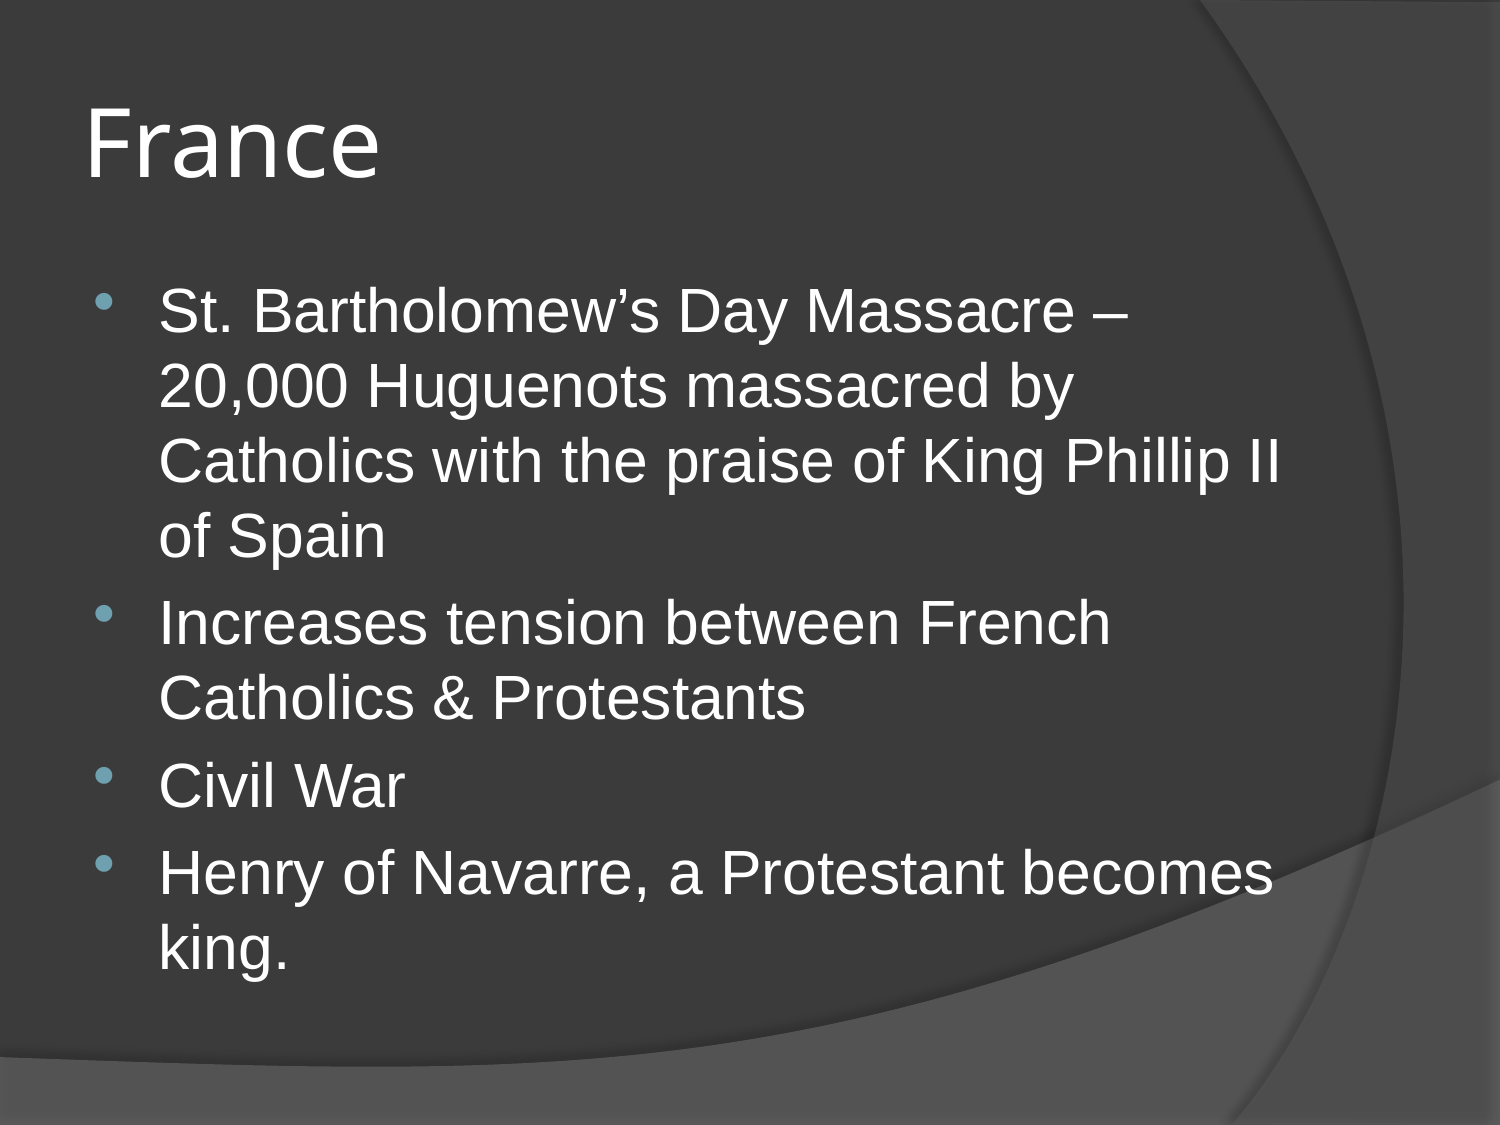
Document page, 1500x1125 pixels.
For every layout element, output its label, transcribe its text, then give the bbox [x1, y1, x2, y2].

title France [75, 45, 1300, 233]
list St. Bartholomew’s Day Massacre – 20,000 Huguenots massacred by Catholics with the praise of King Phillip II of Spain Increases tension between French Catholics & Protestants Civil War Henry of Navarre, a Protestant becomes king. [75, 262, 1300, 1005]
